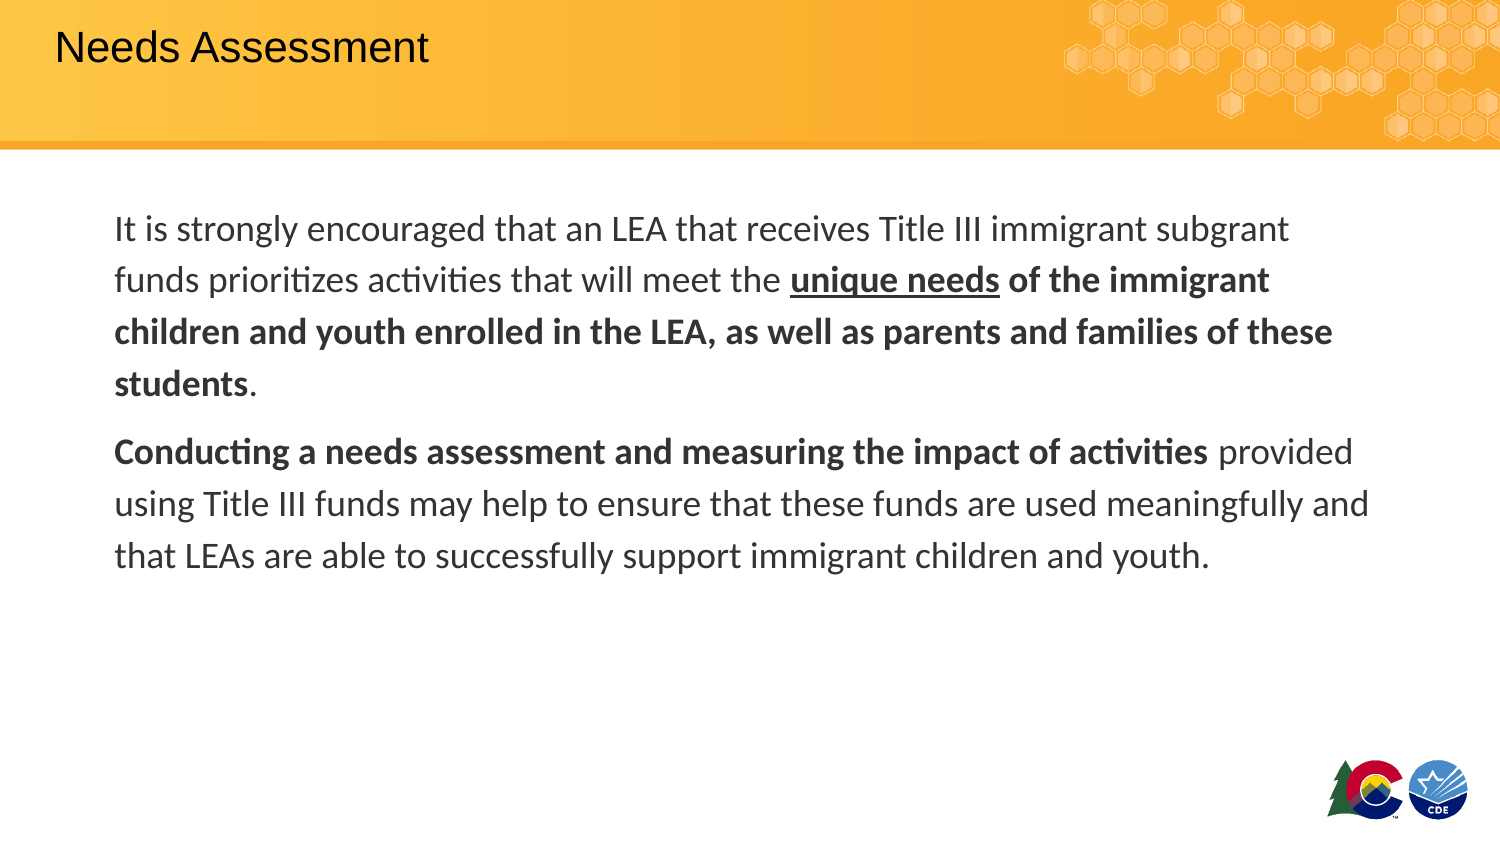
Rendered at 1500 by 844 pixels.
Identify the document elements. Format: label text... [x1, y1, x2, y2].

title Needs Assessment [54, 25, 1047, 136]
list It is strongly encouraged that an LEA that receives Title III immigrant subgrant funds prioritizes activities that will meet the unique needs of the immigrant children and youth enrolled in the LEA, as well as parents and families of these students. Conducting a needs assessment and measuring the impact of activities provided using Title III funds may help to ensure that these funds are used meaningfully and that LEAs are able to successfully support immigrant children and youth. [103, 191, 1389, 587]
picture [0, 0, 1500, 150]
picture [1326, 759, 1468, 820]
